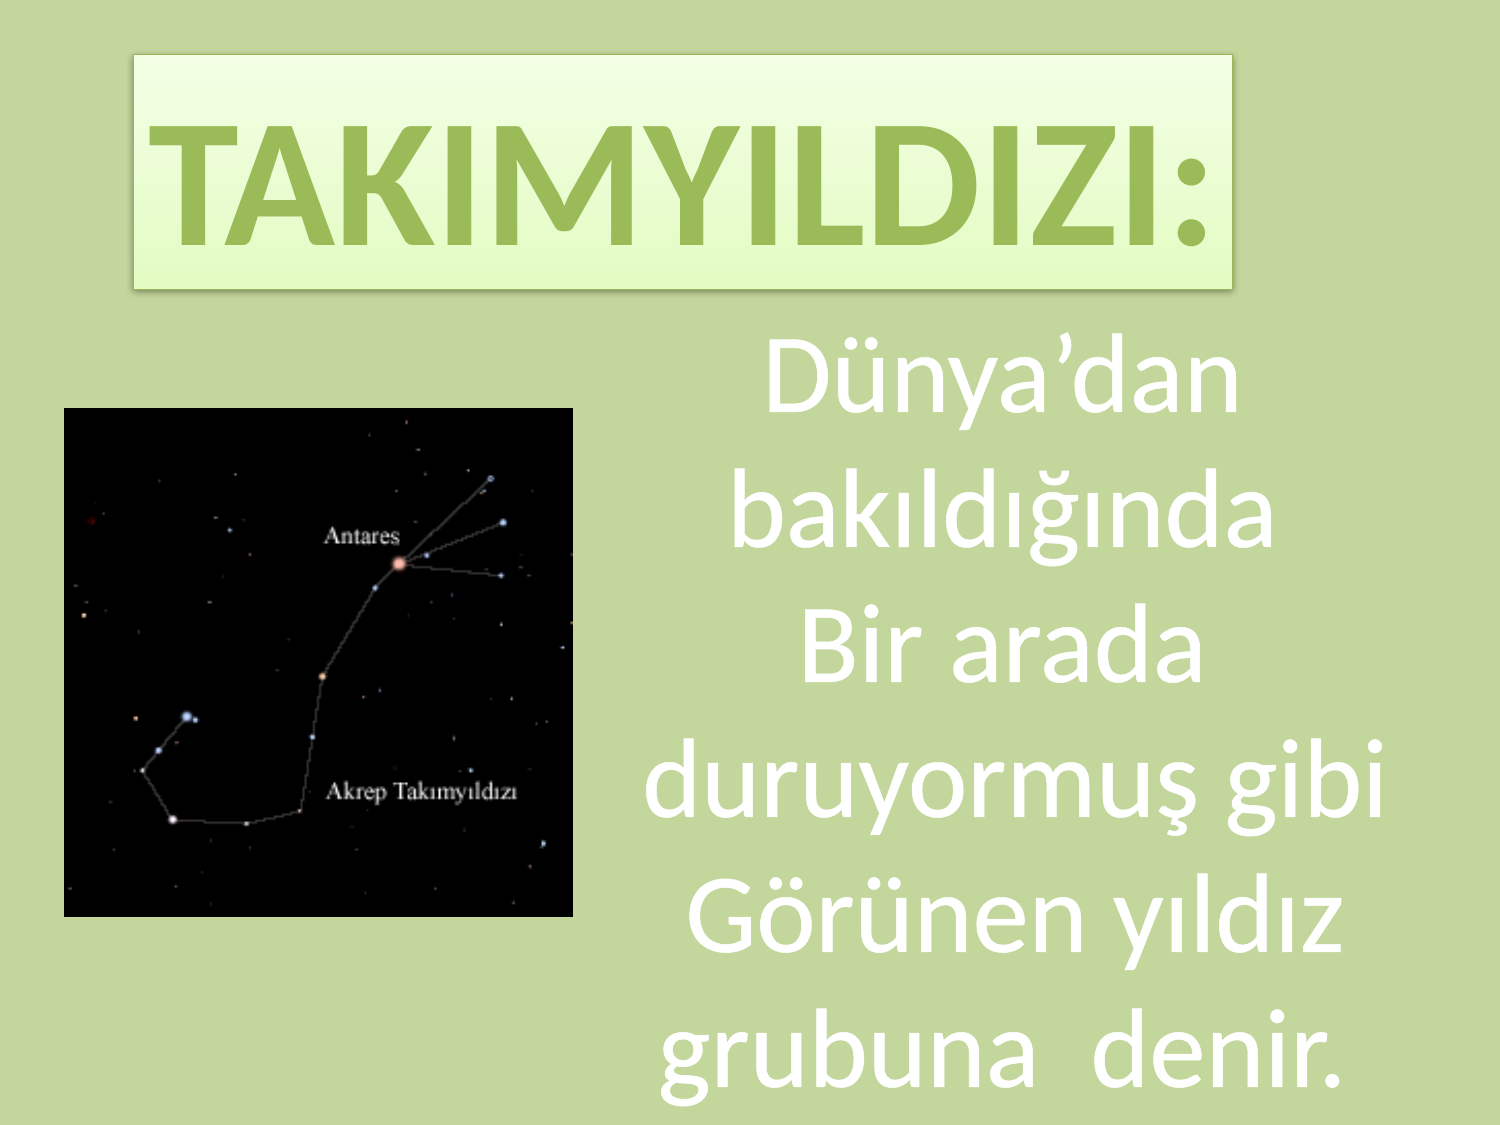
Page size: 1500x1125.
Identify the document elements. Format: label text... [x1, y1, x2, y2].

text_box TAKIMYILDIZI: [133, 54, 1233, 290]
picture [64, 408, 574, 918]
text_box Dünya’dan bakıldığında Bir arada duruyormuş gibi Görünen yıldız grubuna denir. [572, 291, 1458, 1117]
